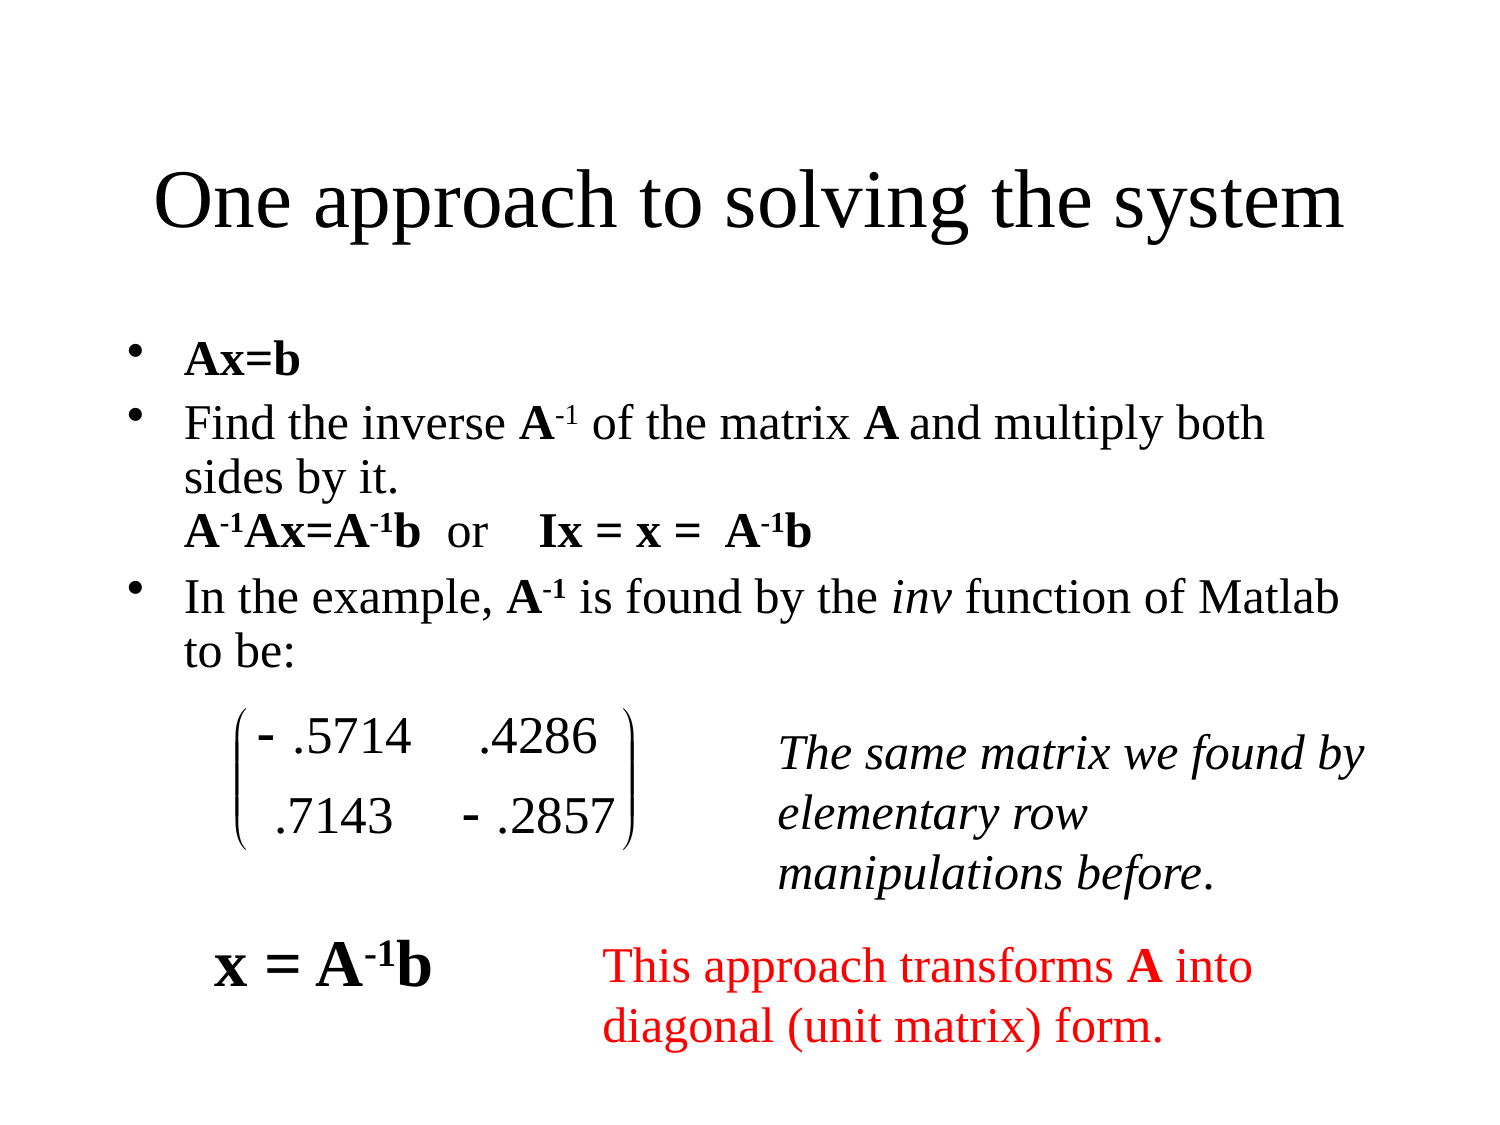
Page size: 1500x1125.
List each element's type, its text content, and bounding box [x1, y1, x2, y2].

title One approach to solving the system [112, 99, 1388, 288]
text_box This approach transforms A into diagonal (unit matrix) form. [587, 924, 1375, 1060]
list Ax=b Find the inverse A-1 of the matrix A and multiply both sides by it. A-1Ax=A-1b or Ix = x = A-1b In the example, A-1 is found by the inv function of Matlab to be: [112, 324, 1388, 688]
text_box x = A-1b [199, 912, 713, 1008]
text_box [224, 699, 651, 860]
text_box The same matrix we found by elementary row manipulations before. [762, 712, 1400, 908]
